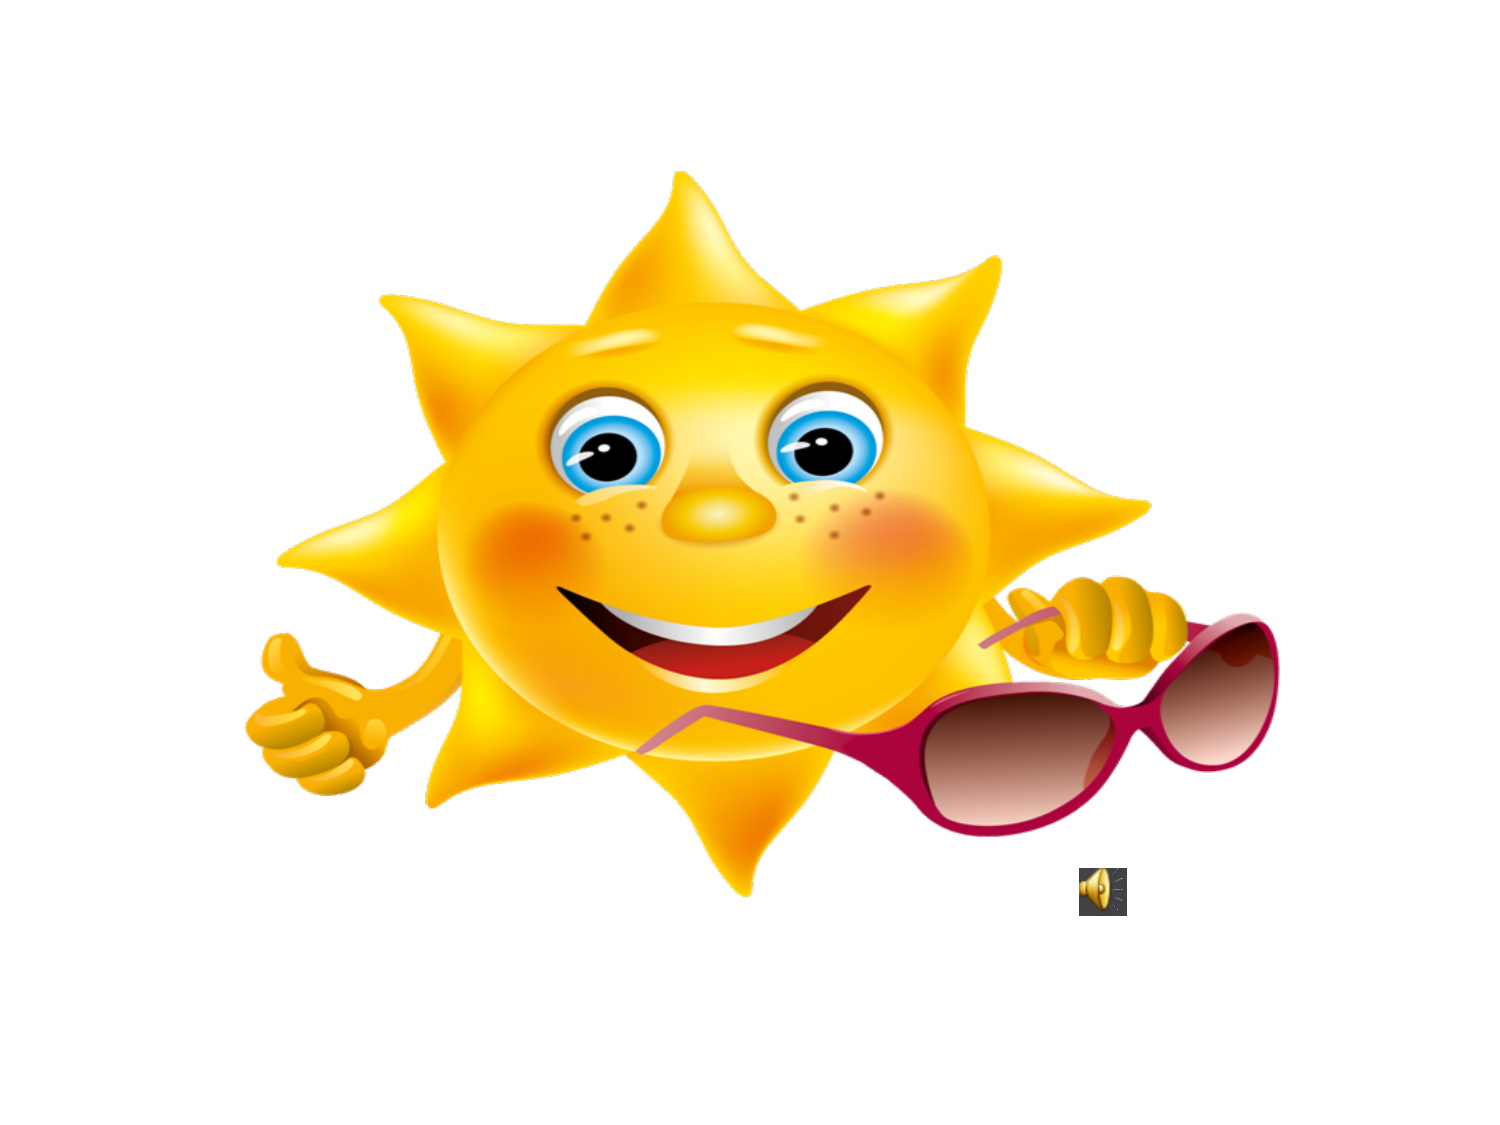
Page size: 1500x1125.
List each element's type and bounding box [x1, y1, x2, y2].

picture [1077, 866, 1129, 918]
list [224, 136, 1295, 931]
